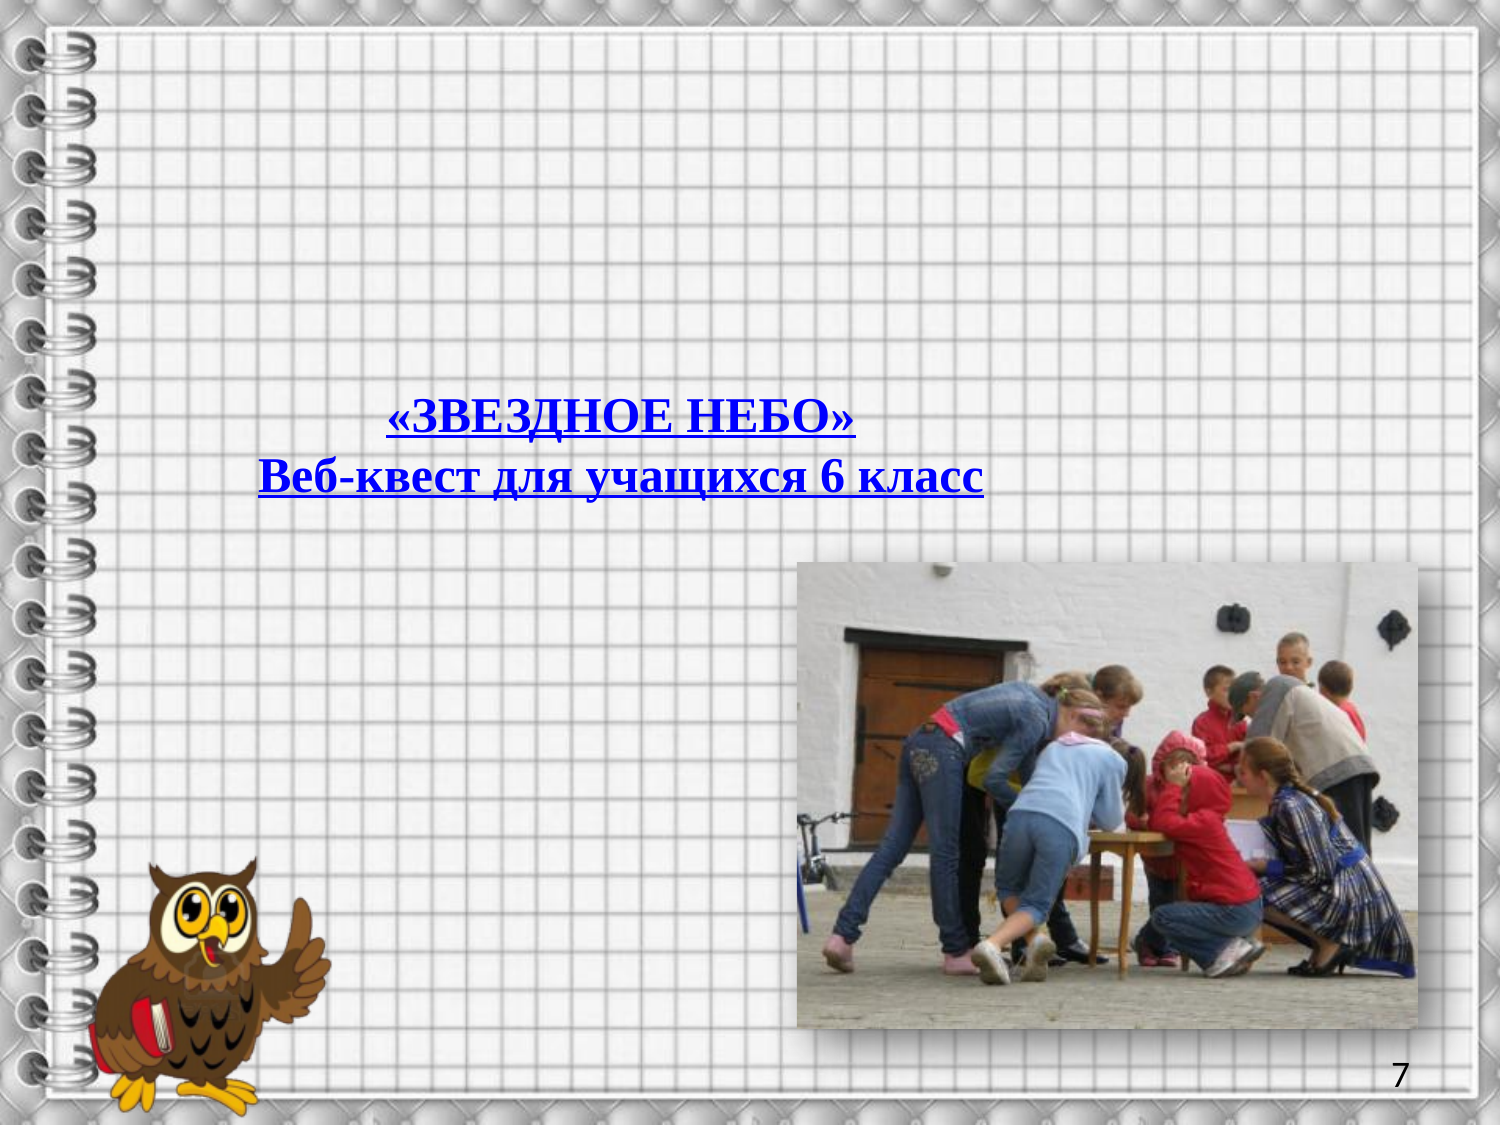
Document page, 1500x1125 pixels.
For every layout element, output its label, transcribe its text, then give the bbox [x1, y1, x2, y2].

picture [0, 0, 1500, 1125]
text_box «ЗВЕЗДНОЕ НЕБО» Веб-квест для учащихся 6 класс [128, 374, 1114, 510]
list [796, 562, 1419, 1030]
slide_number 7 [1074, 1042, 1425, 1103]
